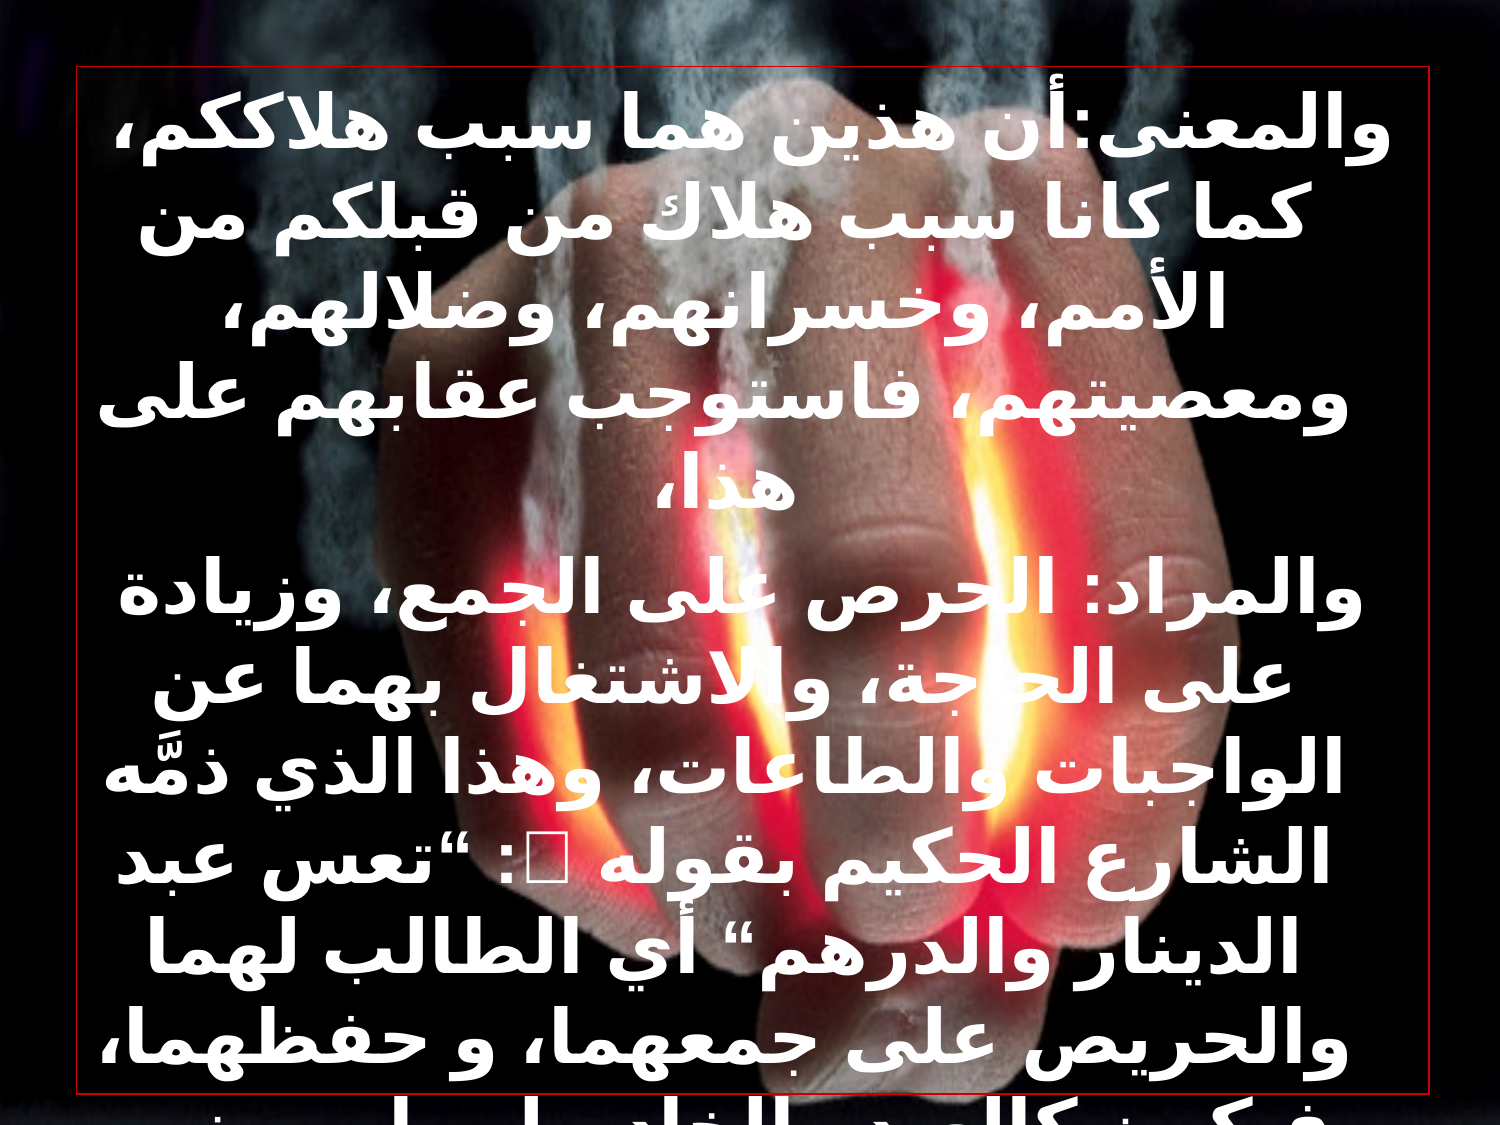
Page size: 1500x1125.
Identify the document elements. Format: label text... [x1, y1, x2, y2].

picture [0, 0, 1500, 1125]
text_box والمعنى:أن هذين هما سبب هلاككم، كما كانا سبب هلاك من قبلكم من الأمم، وخسرانهم، وضلالهم، ومعصيتهم، فاستوجب عقابهم على هذا، والمراد: الحرص على الجمع، وزيادة على الحاجة، والاشتغال بهما عن الواجبات والطاعات، وهذا الذي ذمَّه الشارع الحكيم بقوله : “تعس عبد الدينار والدرهم“ أي الطالب لهما والحريص على جمعهما، و حفظهما، فيكون كالعبد والخادم لهما، يرضى لزيادتهما، ويغضب لنقصانهما، لذا قال في آخر الحديث المذكور:“إن أُعطي وفَّى، وإن لم يُعط منها لم يرضَ“ [76, 66, 1429, 1095]
